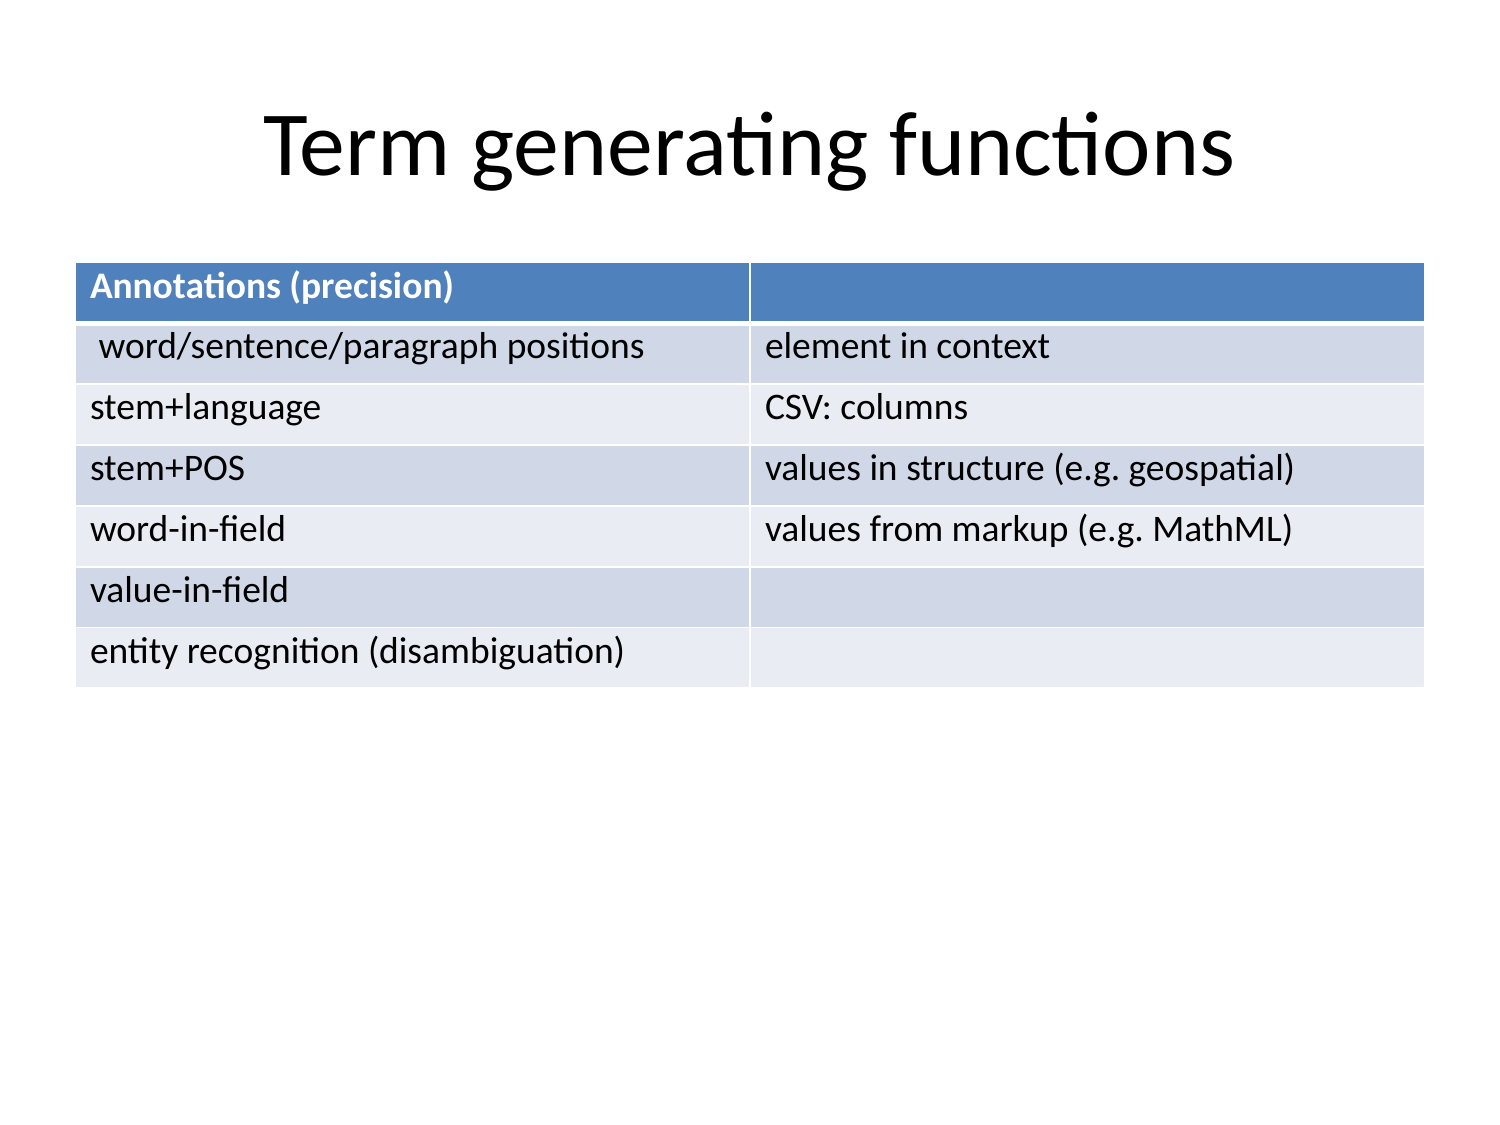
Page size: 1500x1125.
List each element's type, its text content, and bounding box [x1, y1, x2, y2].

table_cell values in structure (e.g. geospatial) [751, 446, 1424, 505]
table_header [751, 263, 1424, 321]
table_cell [751, 628, 1424, 687]
table_cell values from markup (e.g. MathML) [751, 507, 1424, 566]
table_cell [751, 568, 1424, 627]
table_header Annotations (precision) [76, 263, 749, 321]
table_cell stem+POS [76, 446, 749, 505]
title Term generating functions [75, 45, 1425, 233]
table_cell element in context [751, 326, 1424, 383]
table_cell CSV: columns [751, 385, 1424, 444]
table_cell word-in-field [76, 507, 749, 566]
table_cell entity recognition (disambiguation) [76, 628, 749, 687]
table_cell word/sentence/paragraph positions [76, 326, 749, 383]
table_cell stem+language [76, 385, 749, 444]
table_cell value-in-field [76, 568, 749, 627]
